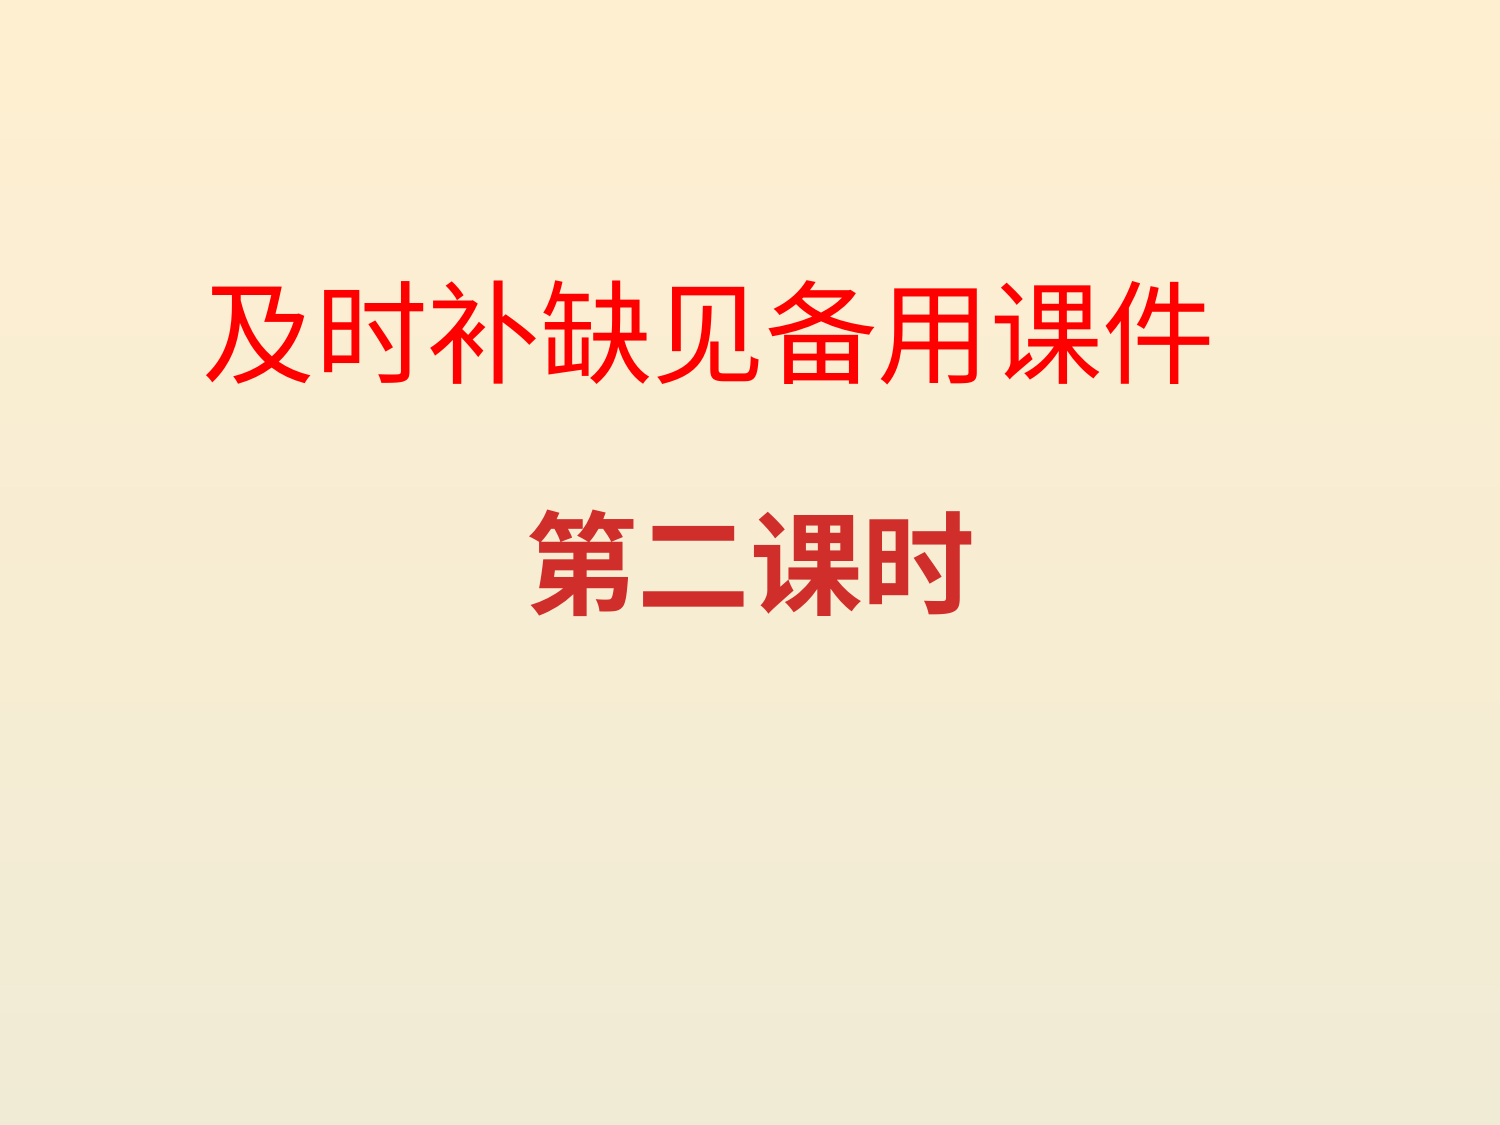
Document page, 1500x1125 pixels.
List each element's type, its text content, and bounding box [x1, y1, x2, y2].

text_box 及时补缺见备用课件 [187, 255, 1231, 406]
text_box 第二课时 [509, 486, 991, 637]
